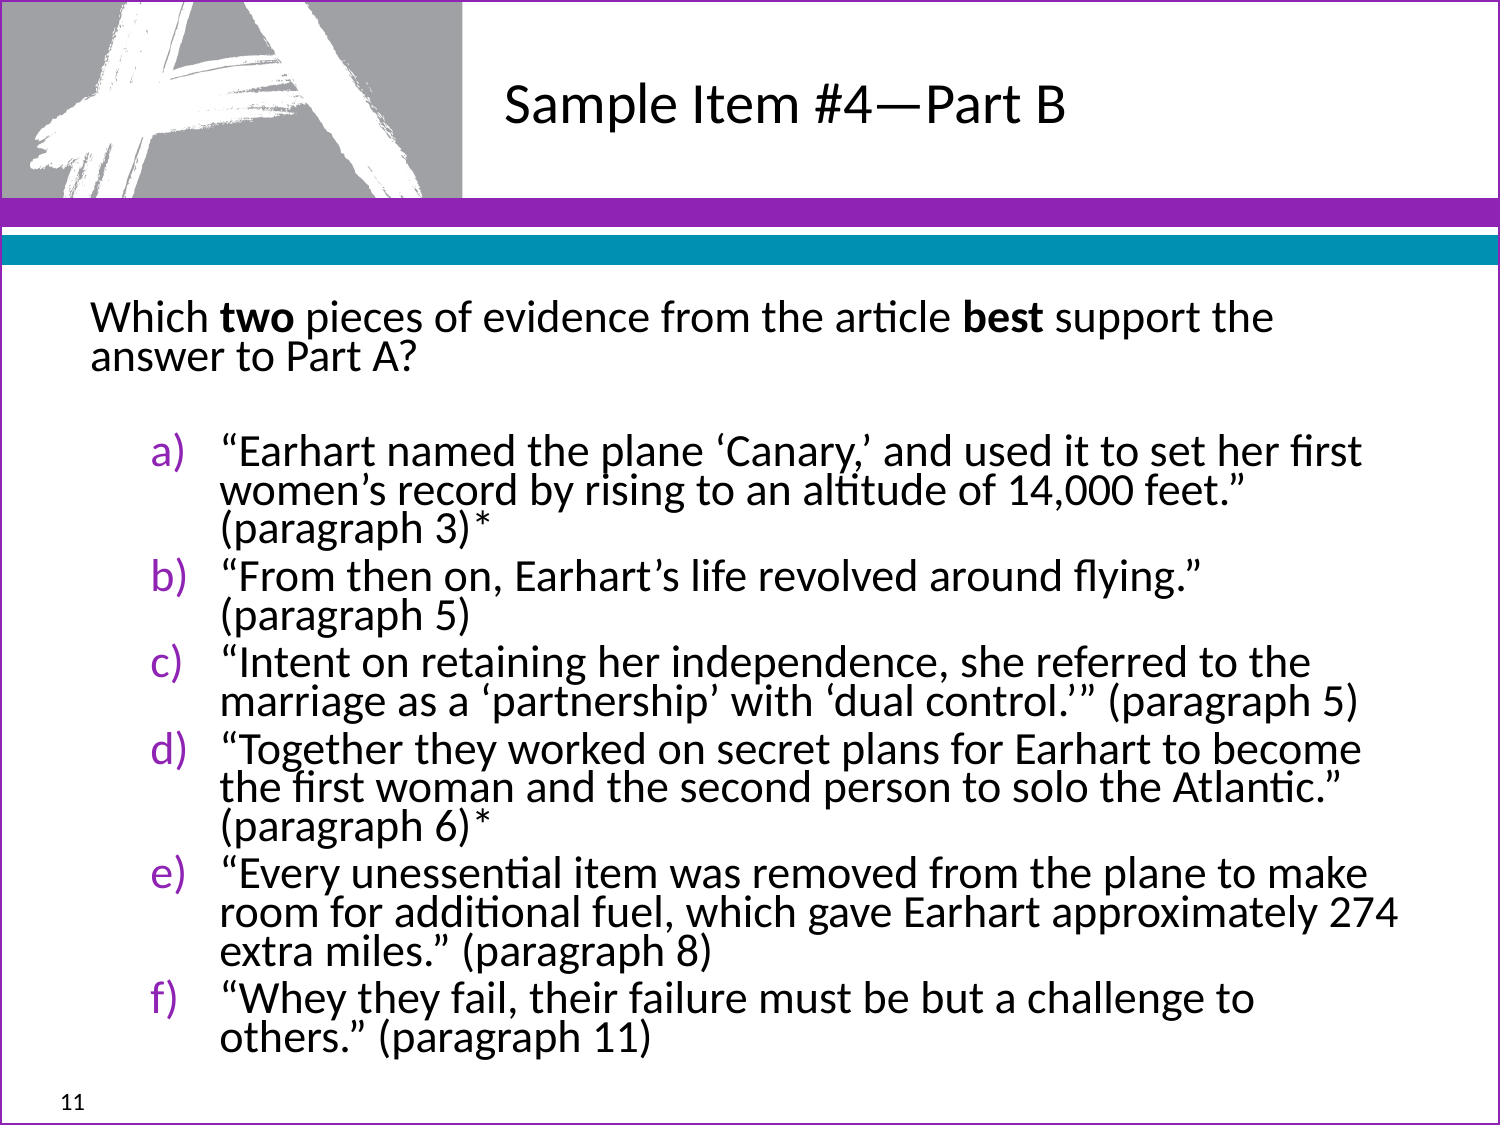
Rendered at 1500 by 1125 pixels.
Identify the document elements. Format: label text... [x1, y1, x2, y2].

slide_number 11 [0, 1077, 100, 1125]
list Which two pieces of evidence from the article best support the answer to Part A? “Earhart named the plane ‘Canary,’ and used it to set her first women’s record by rising to an altitude of 14,000 feet.” (paragraph 3)* “From then on, Earhart’s life revolved around flying.” (paragraph 5) “Intent on retaining her independence, she referred to the marriage as a ‘partnership’ with ‘dual control.’” (paragraph 5) “Together they worked on secret plans for Earhart to become the first woman and the second person to solo the Atlantic.” (paragraph 6)* “Every unessential item was removed from the plane to make room for additional fuel, which gave Earhart approximately 274 extra miles.” (paragraph 8) “Whey they fail, their failure must be but a challenge to others.” (paragraph 11) [75, 262, 1425, 1075]
title Sample Item #4—Part B [462, 0, 1500, 200]
picture [2, 2, 462, 198]
